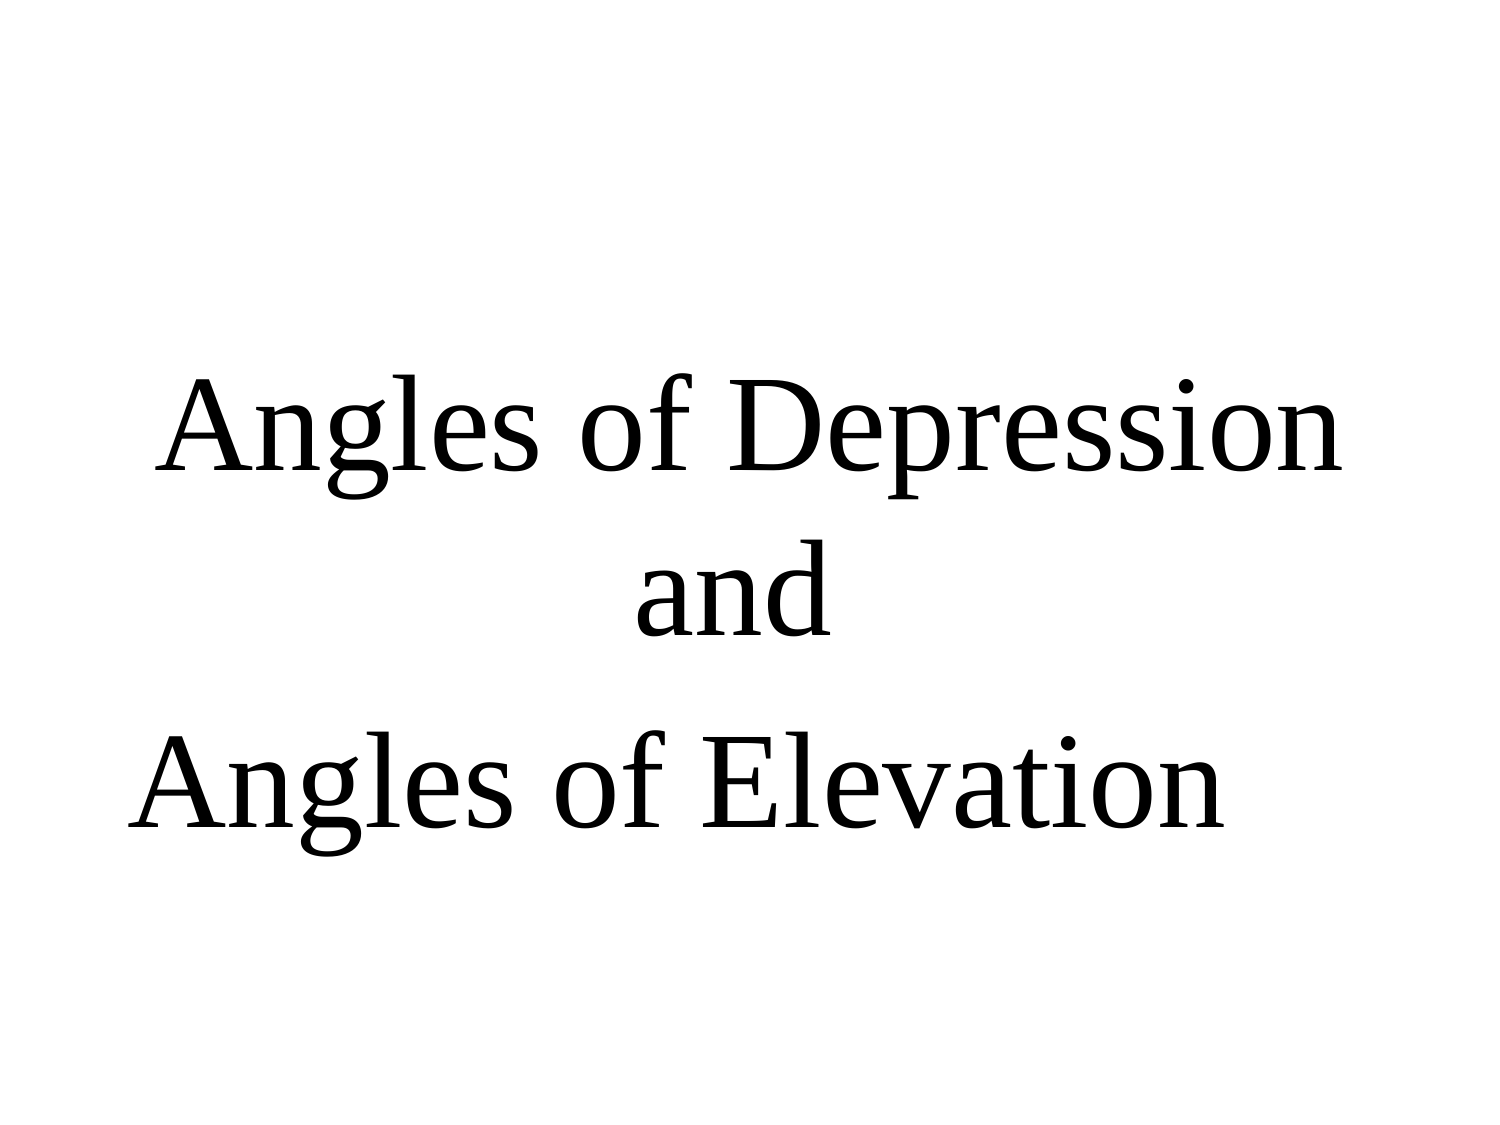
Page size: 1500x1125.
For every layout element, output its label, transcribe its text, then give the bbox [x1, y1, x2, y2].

list Angles of Depression and Angles of Elevation [112, 324, 1388, 1000]
